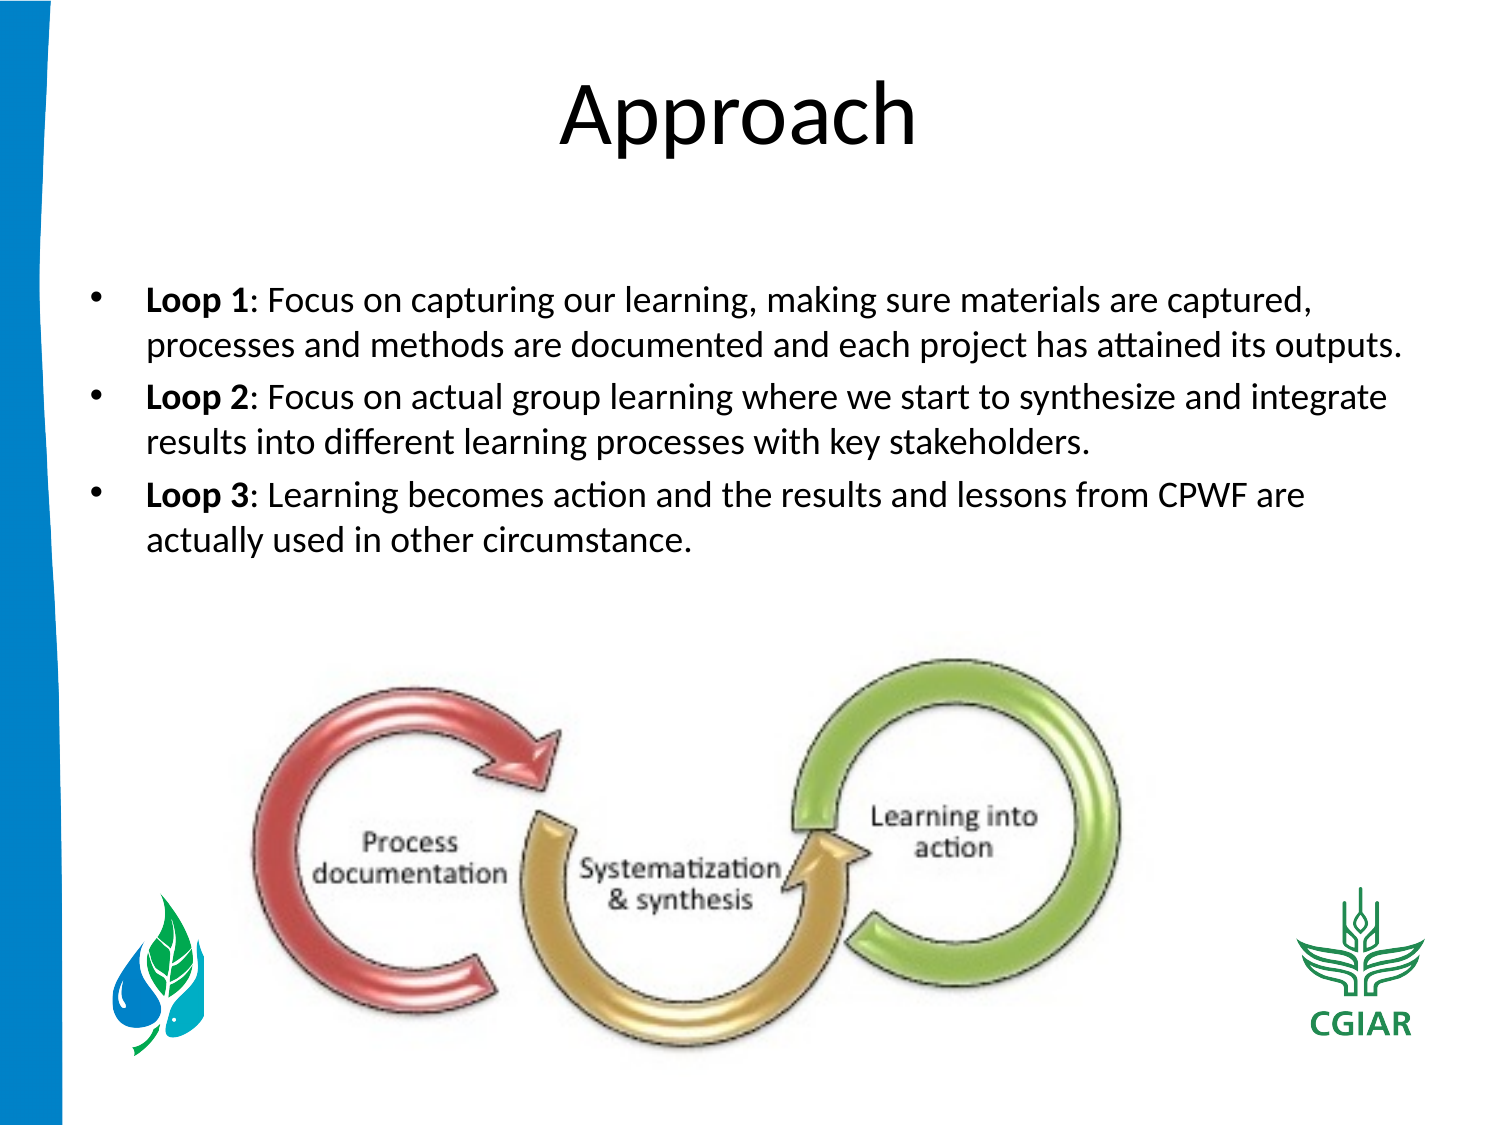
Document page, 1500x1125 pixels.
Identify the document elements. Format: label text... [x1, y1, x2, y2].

picture [119, 988, 125, 1007]
picture [40, 2, 63, 892]
picture [112, 631, 1209, 1078]
title Approach [75, 45, 1425, 233]
picture [1296, 894, 1425, 1036]
list Loop 1: Focus on capturing our learning, making sure materials are captured, processes and methods are documented and each project has attained its outputs. Loop 2: Focus on actual group learning where we start to synthesize and integrate results into different learning processes with key stakeholders. Loop 3: Learning becomes action and the results and lessons from CPWF are actually used in other circumstance. [75, 267, 1447, 894]
